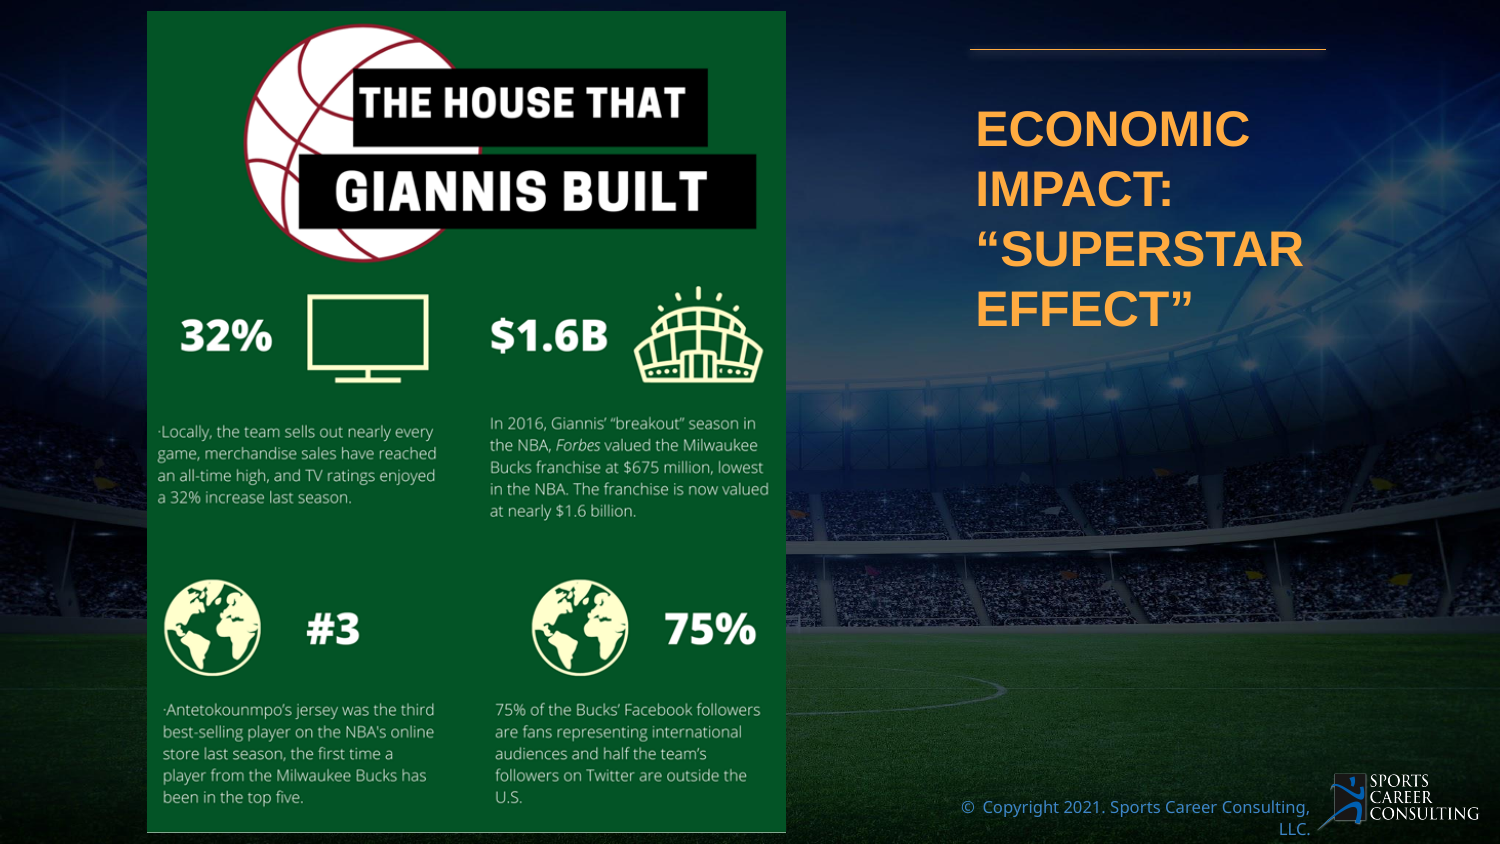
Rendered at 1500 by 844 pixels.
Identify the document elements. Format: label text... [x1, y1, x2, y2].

text_box ECONOMIC IMPACT: “SUPERSTAR EFFECT” [960, 81, 1399, 174]
text_box © Copyright 2021. Sports Career Consulting, LLC. [914, 769, 1326, 844]
picture [0, 0, 1500, 844]
